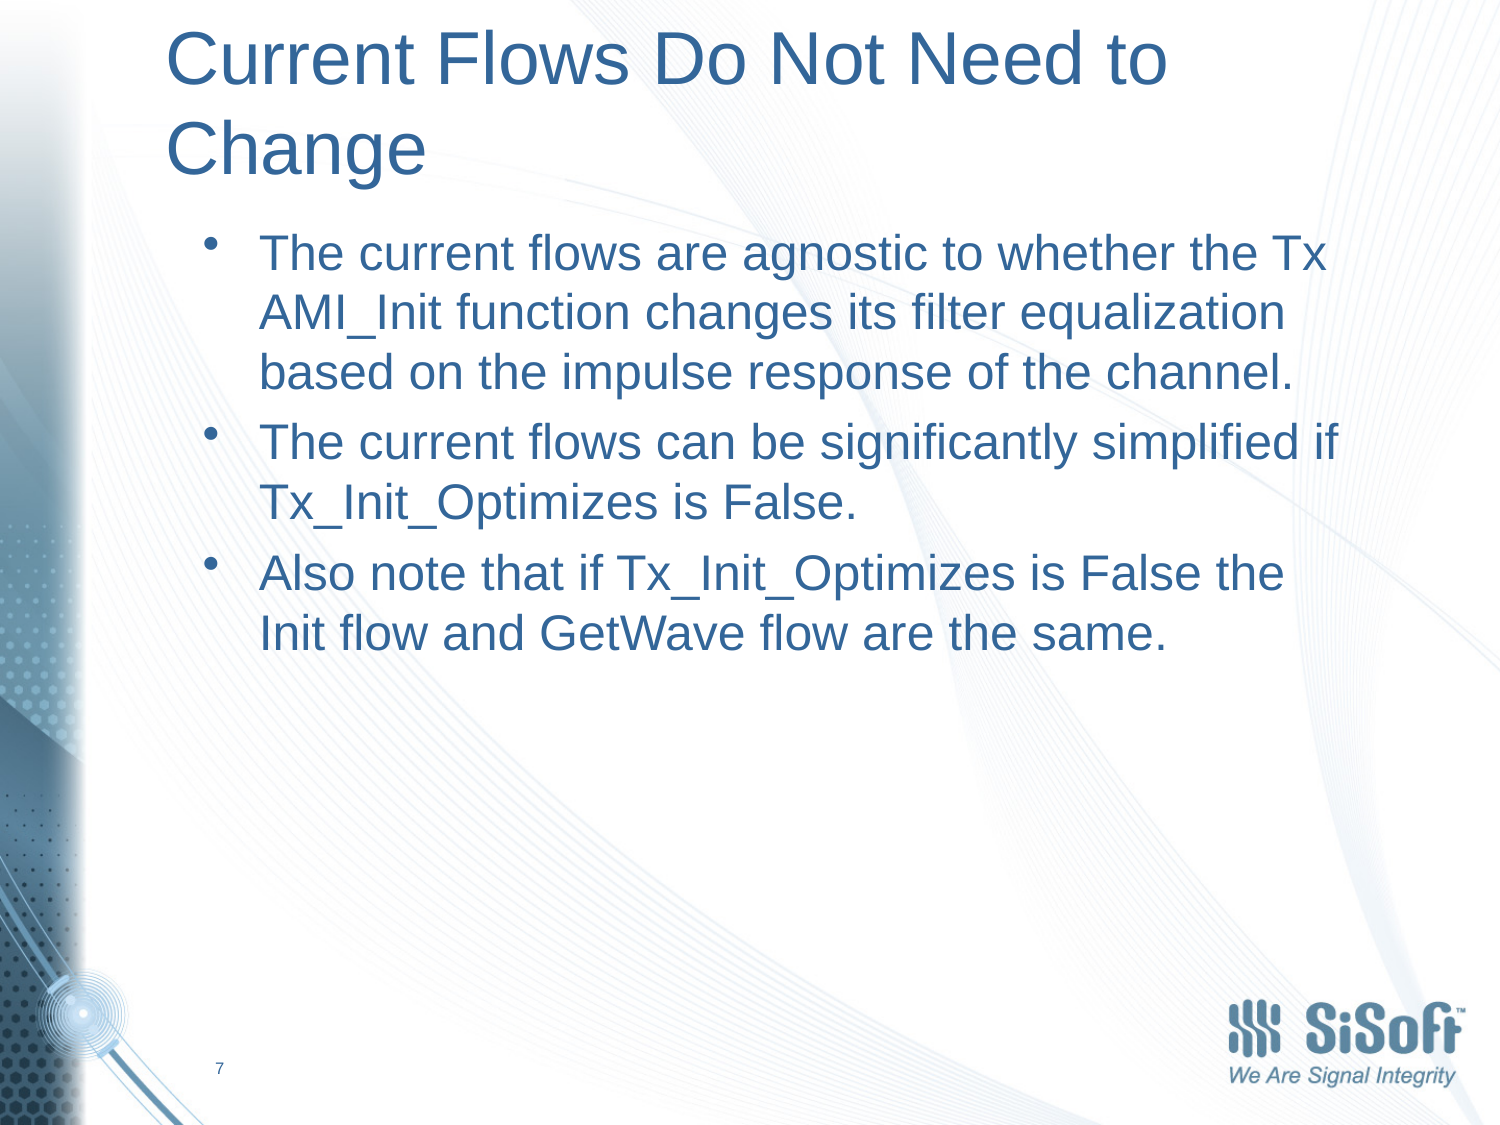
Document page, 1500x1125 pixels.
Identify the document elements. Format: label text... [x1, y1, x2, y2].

title Current Flows Do Not Need to Change [150, 24, 1300, 175]
picture [0, 0, 1500, 1125]
footer 7 [200, 1050, 975, 1104]
list The current flows are agnostic to whether the Tx AMI_Init function changes its filter equalization based on the impulse response of the channel. The current flows can be significantly simplified if Tx_Init_Optimizes is False. Also note that if Tx_Init_Optimizes is False the Init flow and GetWave flow are the same. [187, 212, 1363, 963]
